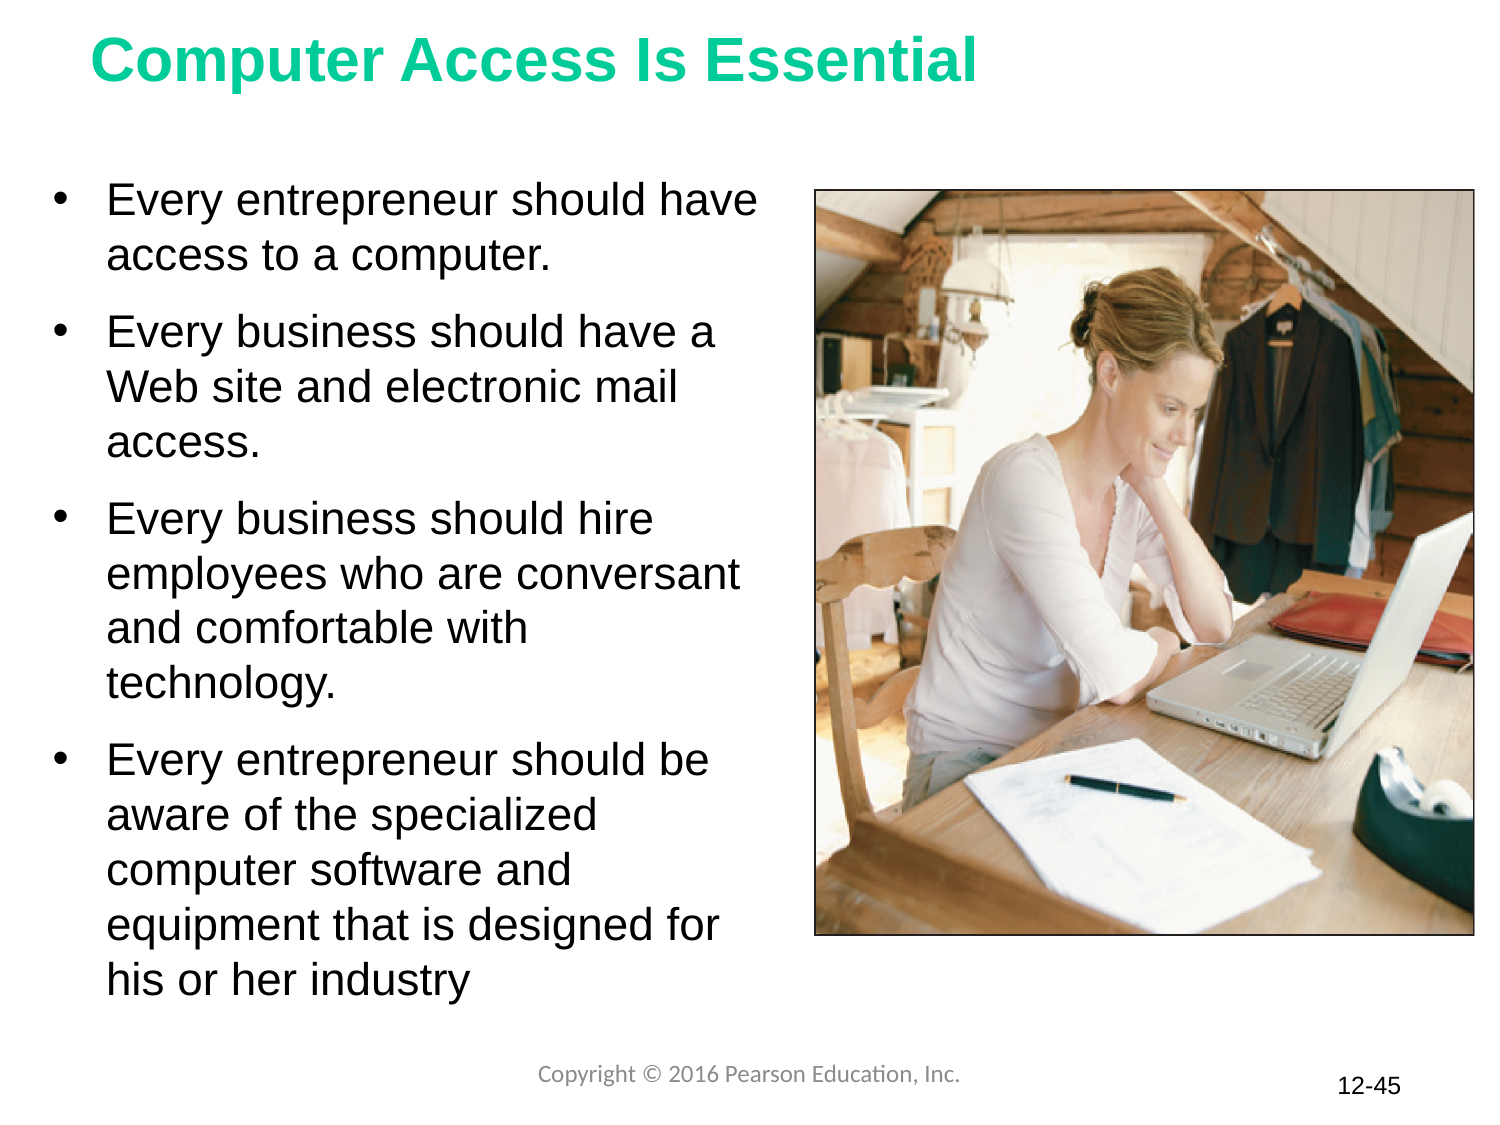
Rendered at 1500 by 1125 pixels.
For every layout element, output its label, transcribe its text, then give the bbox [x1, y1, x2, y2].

footer Copyright © 2016 Pearson Education, Inc. [512, 1042, 988, 1103]
title Computer Access Is Essential [75, 0, 1425, 150]
list Every entrepreneur should have access to a computer. Every business should have a Web site and electronic mail access. Every business should hire employees who are conversant and comfortable with technology. Every entrepreneur should be aware of the specialized computer software and equipment that is designed for his or her industry [37, 162, 788, 1013]
picture [812, 187, 1476, 938]
